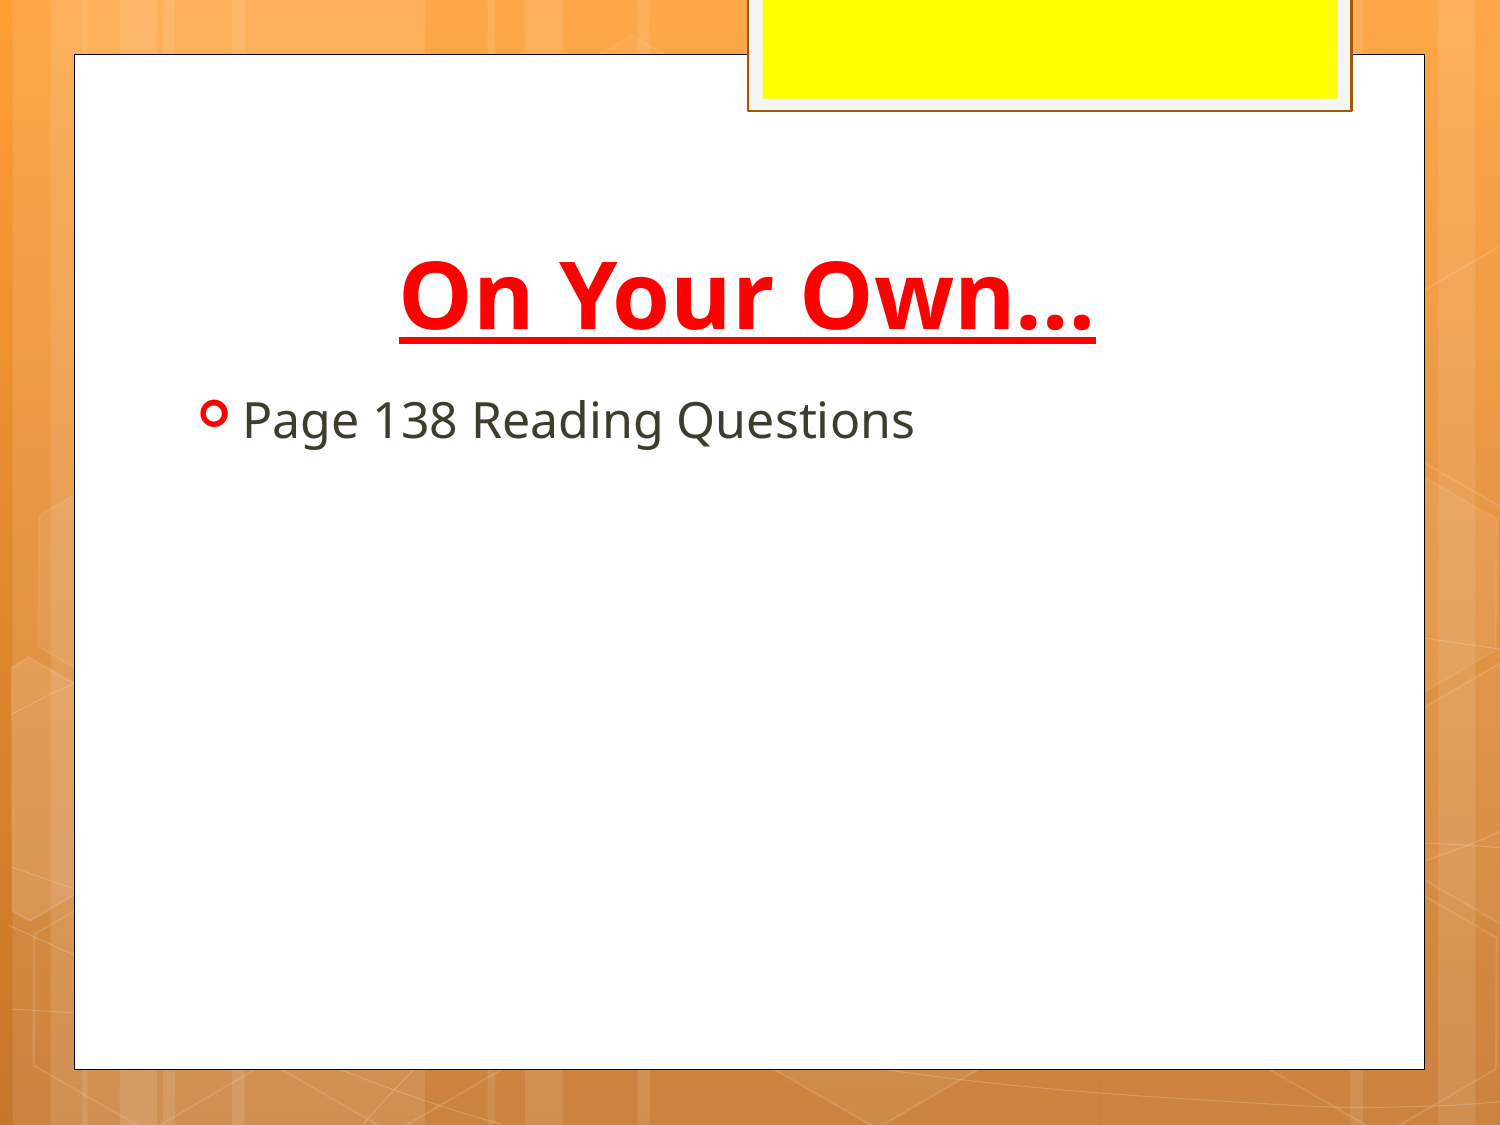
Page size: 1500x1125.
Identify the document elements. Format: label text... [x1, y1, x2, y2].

list Page 138 Reading Questions [171, 381, 1283, 957]
title On Your Own… [171, 168, 1324, 357]
